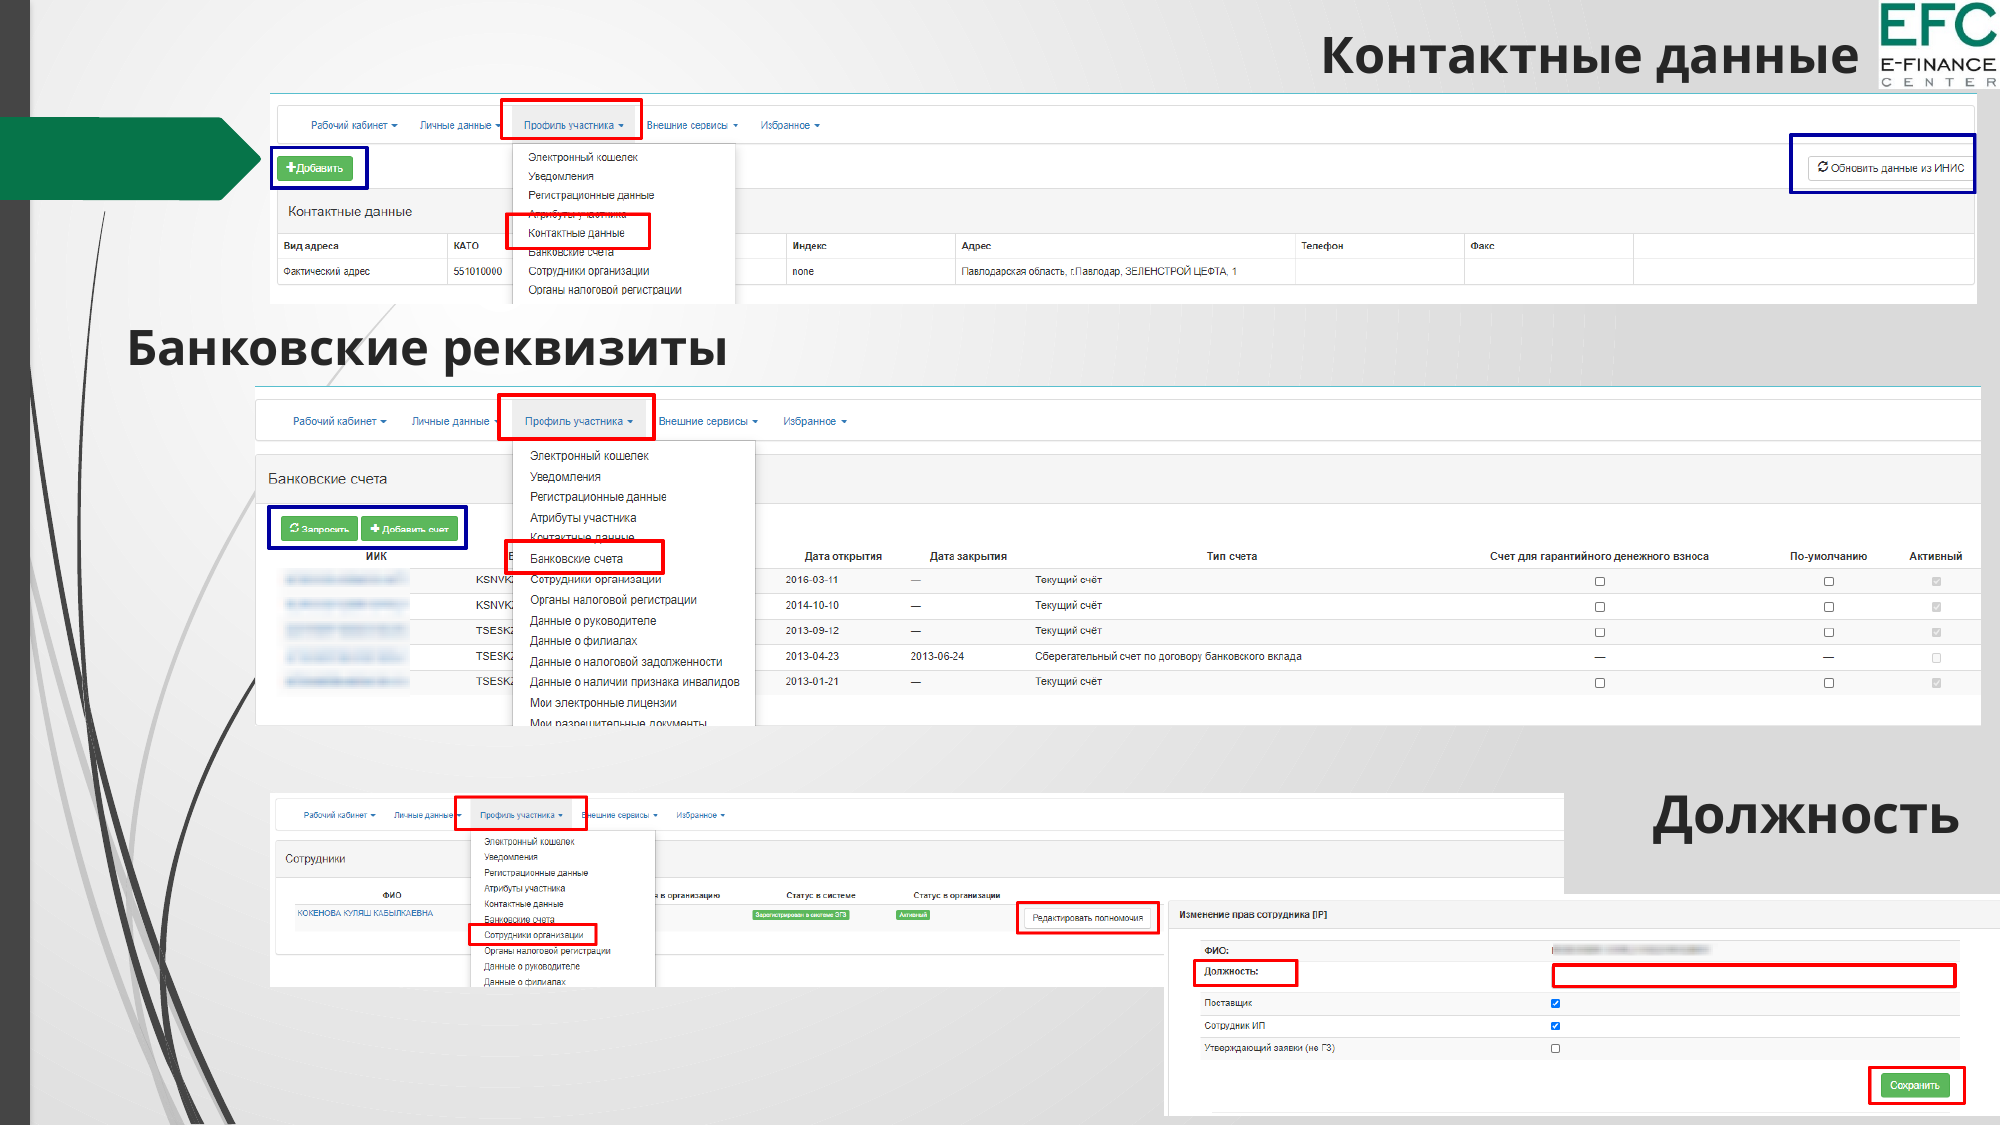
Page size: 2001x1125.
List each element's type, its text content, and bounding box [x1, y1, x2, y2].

text_box Контактные данные [1305, 15, 1874, 93]
text_box Должность [1337, 773, 1977, 852]
title Банковские реквизиты [111, 309, 750, 388]
picture [255, 386, 1981, 726]
picture [1878, 0, 2001, 90]
picture [269, 793, 2000, 1116]
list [269, 93, 1977, 304]
